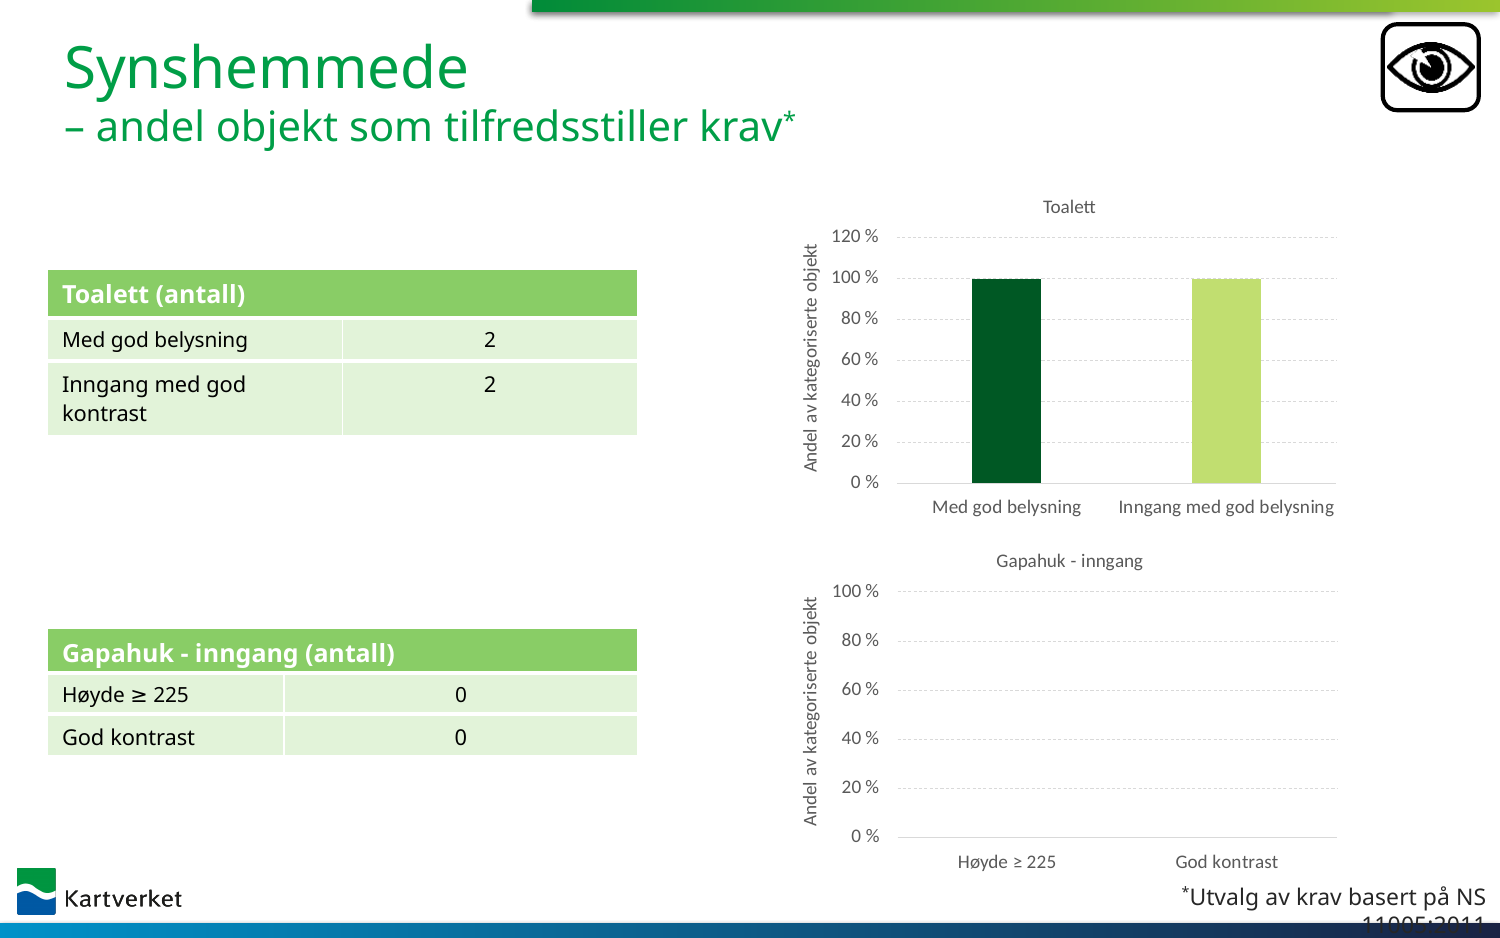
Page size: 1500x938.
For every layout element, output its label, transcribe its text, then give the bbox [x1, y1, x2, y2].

table_cell Inngang med god kontrast [48, 363, 342, 435]
table_cell God kontrast [48, 716, 283, 755]
text_box Synshemmede – andel objekt som tilfredsstiller krav* [49, 24, 1431, 158]
table_cell 2 [343, 320, 637, 359]
table_header Toalett (antall) [48, 270, 637, 316]
table_cell 0 [285, 675, 637, 712]
picture [791, 187, 1347, 526]
table_cell Høyde ≥ 225 [48, 675, 283, 712]
picture [791, 541, 1348, 880]
table_header Gapahuk - inngang (antall) [48, 629, 637, 671]
table_cell 0 [285, 716, 637, 755]
text_box *Utvalg av krav basert på NS 11005:2011 [1068, 873, 1500, 938]
table_cell Med god belysning [48, 320, 342, 359]
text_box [1382, 24, 1480, 111]
table_cell 2 [343, 363, 637, 435]
